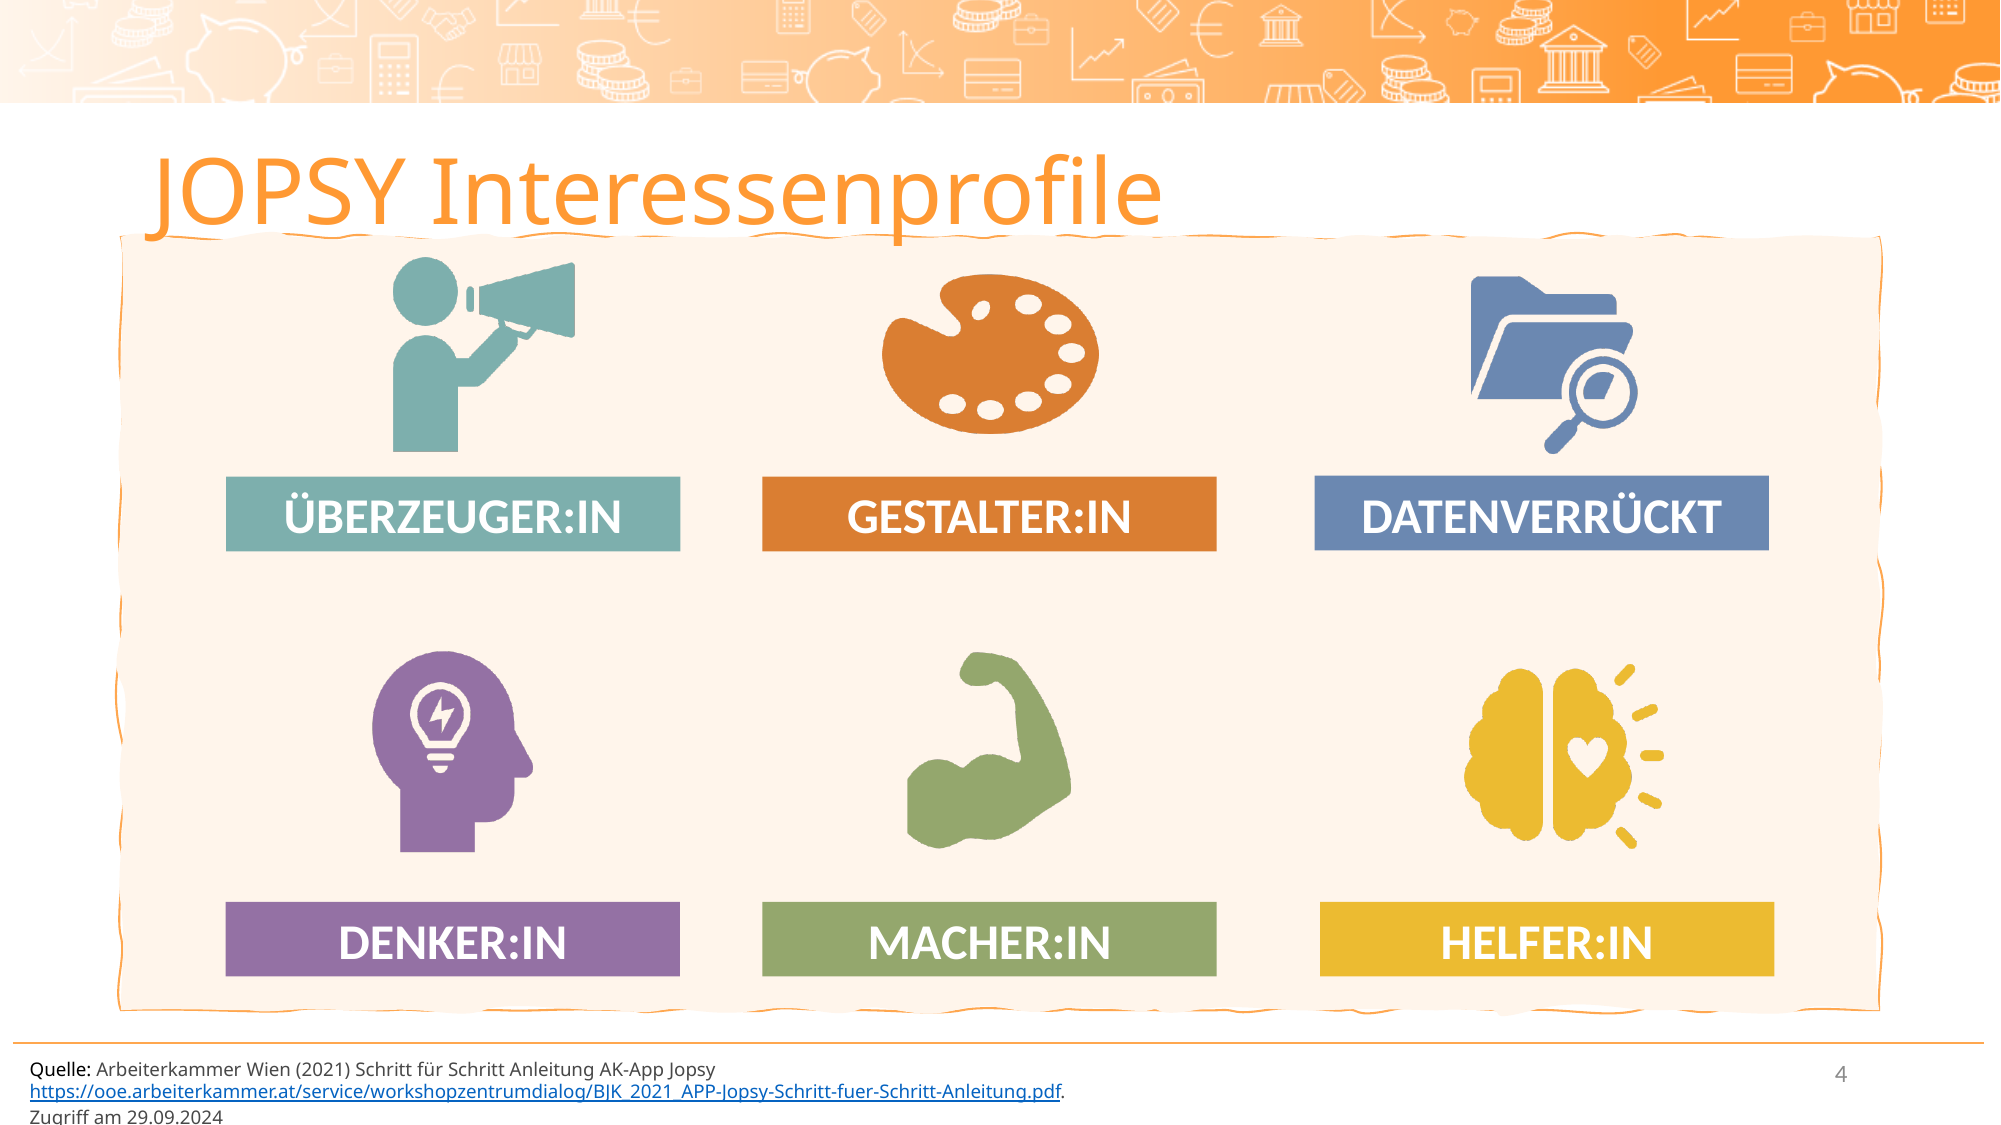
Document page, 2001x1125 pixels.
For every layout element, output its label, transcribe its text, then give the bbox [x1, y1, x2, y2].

picture [0, 0, 2000, 103]
title JOPSY Interessenprofile [137, 111, 1863, 278]
text_box Quelle: Arbeiterkammer Wien (2021) Schritt für Schritt Anleitung AK-App Jopsy https://ooe.arbeiterkammer.at/service/workshopzentrumdialog/BJK_2021_APP-Jopsy-Schritt-fuer-Schritt-Anleitung.pdf. Zugriff am 29.09.2024 [14, 1050, 1575, 1125]
text_box [114, 233, 1885, 1017]
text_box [225, 217, 1775, 978]
slide_number 4 [1412, 1042, 1863, 1103]
